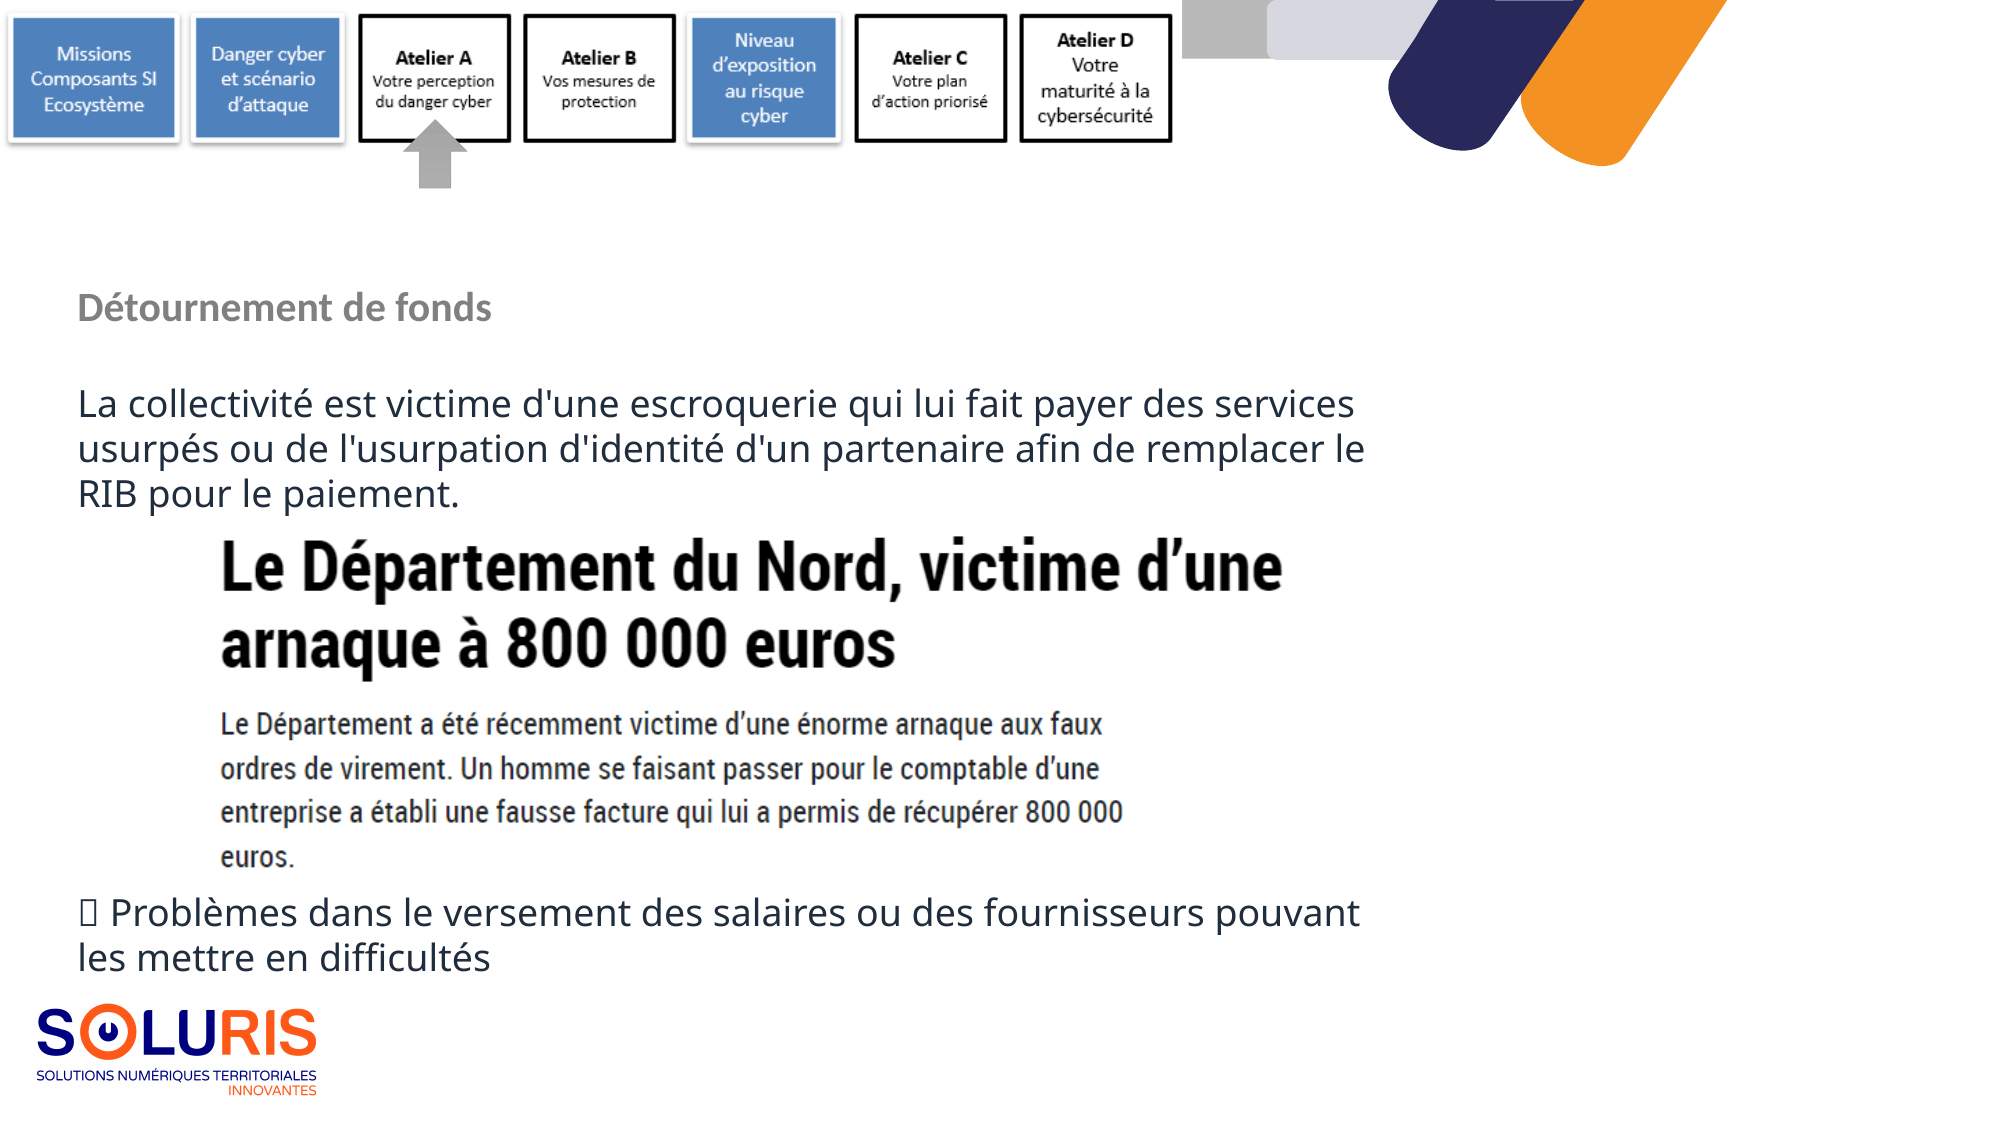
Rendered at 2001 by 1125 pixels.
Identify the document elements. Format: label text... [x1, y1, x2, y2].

text_box Détournement de fonds La collectivité est victime d'une escroquerie qui lui fait payer des services usurpés ou de l'usurpation d'identité d'un partenaire afin de remplacer le RIB pour le paiement. [62, 272, 1426, 523]
picture [192, 524, 1308, 880]
text_box [419, 154, 452, 189]
picture [30, 995, 322, 1105]
text_box  Problèmes dans le versement des salaires ou des fournisseurs pouvant les mettre en difficultés [62, 881, 1426, 987]
picture [0, 0, 1182, 154]
